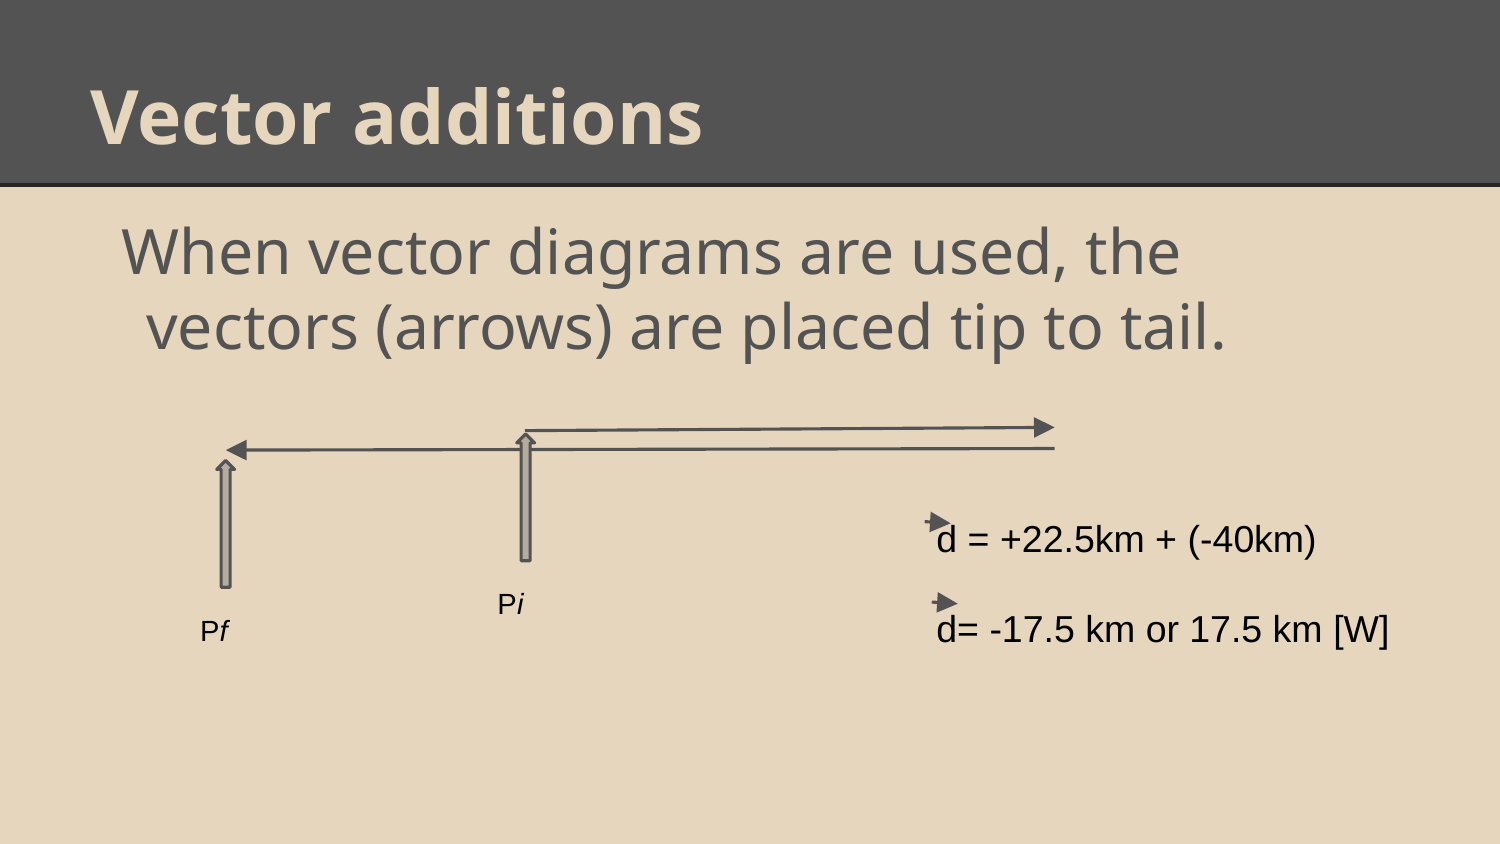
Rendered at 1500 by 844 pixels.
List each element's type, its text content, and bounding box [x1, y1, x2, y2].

text_box [521, 460, 531, 561]
text_box Pi [482, 570, 571, 636]
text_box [524, 427, 1055, 431]
list When vector diagrams are used, the vectors (arrows) are placed tip to tail. [75, 196, 1425, 808]
text_box [216, 460, 235, 588]
text_box [516, 436, 535, 446]
title Vector additions [75, 33, 1425, 175]
text_box Pf [185, 597, 382, 663]
text_box d = +22.5km + (-40km) d= -17.5 km or 17.5 km [W] [921, 500, 1442, 792]
